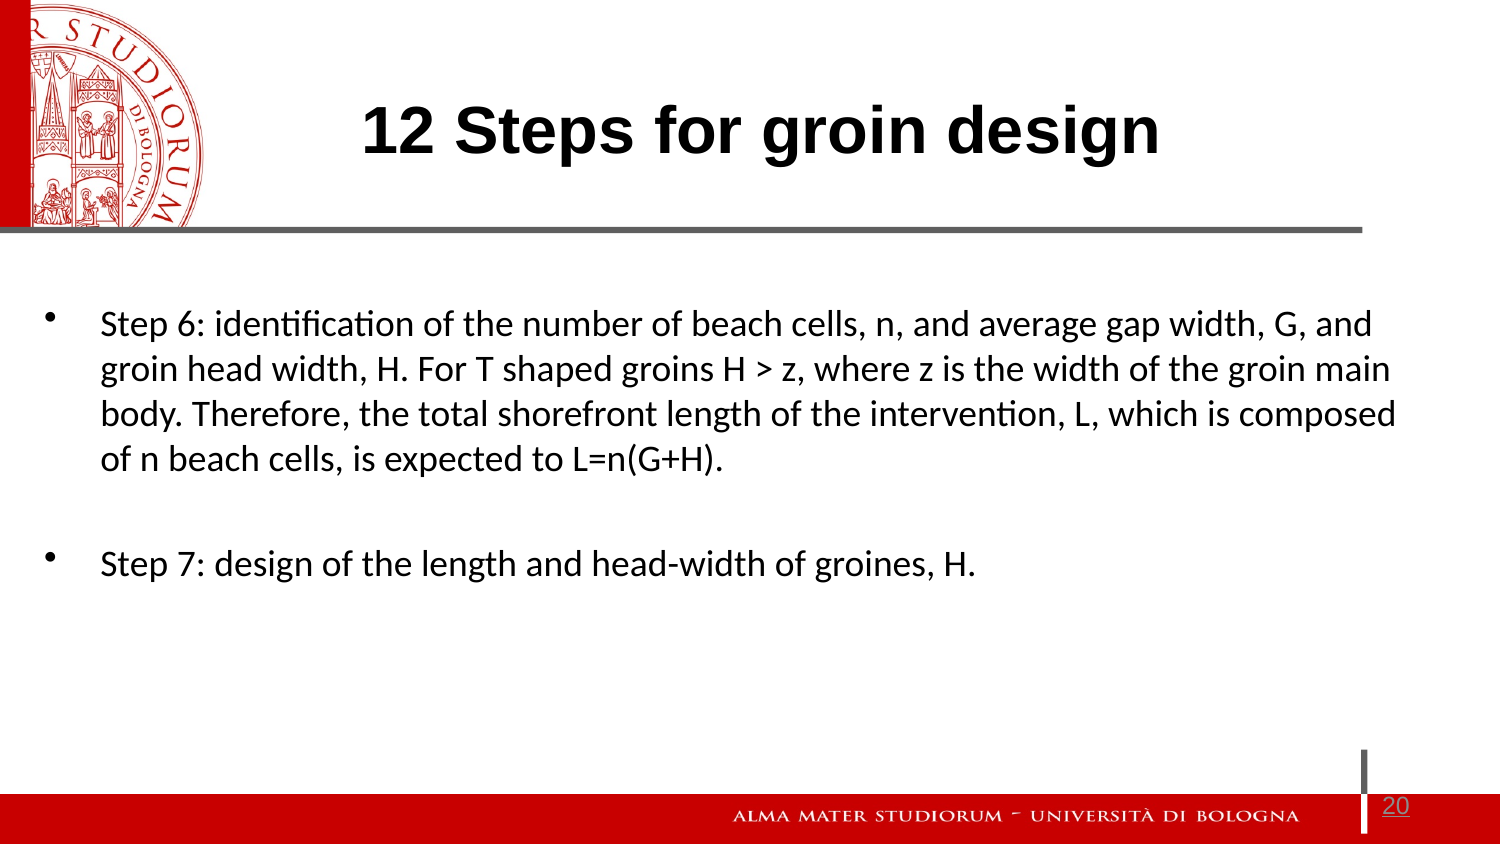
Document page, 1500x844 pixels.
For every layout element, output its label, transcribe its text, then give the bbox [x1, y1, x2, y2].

slide_number 20 [1074, 782, 1425, 827]
list Step 6: identification of the number of beach cells, n, and average gap width, G, and groin head width, H. For T shaped groins H > z, where z is the width of the groin main body. Therefore, the total shorefront length of the intervention, L, which is composed of n beach cells, is expected to L=n(G+H). Step 7: design of the length and head-width of groines, H. [29, 291, 1447, 782]
text_box 12 Steps for groin design [194, 79, 1329, 174]
picture [0, 794, 1500, 844]
picture [31, 0, 211, 226]
